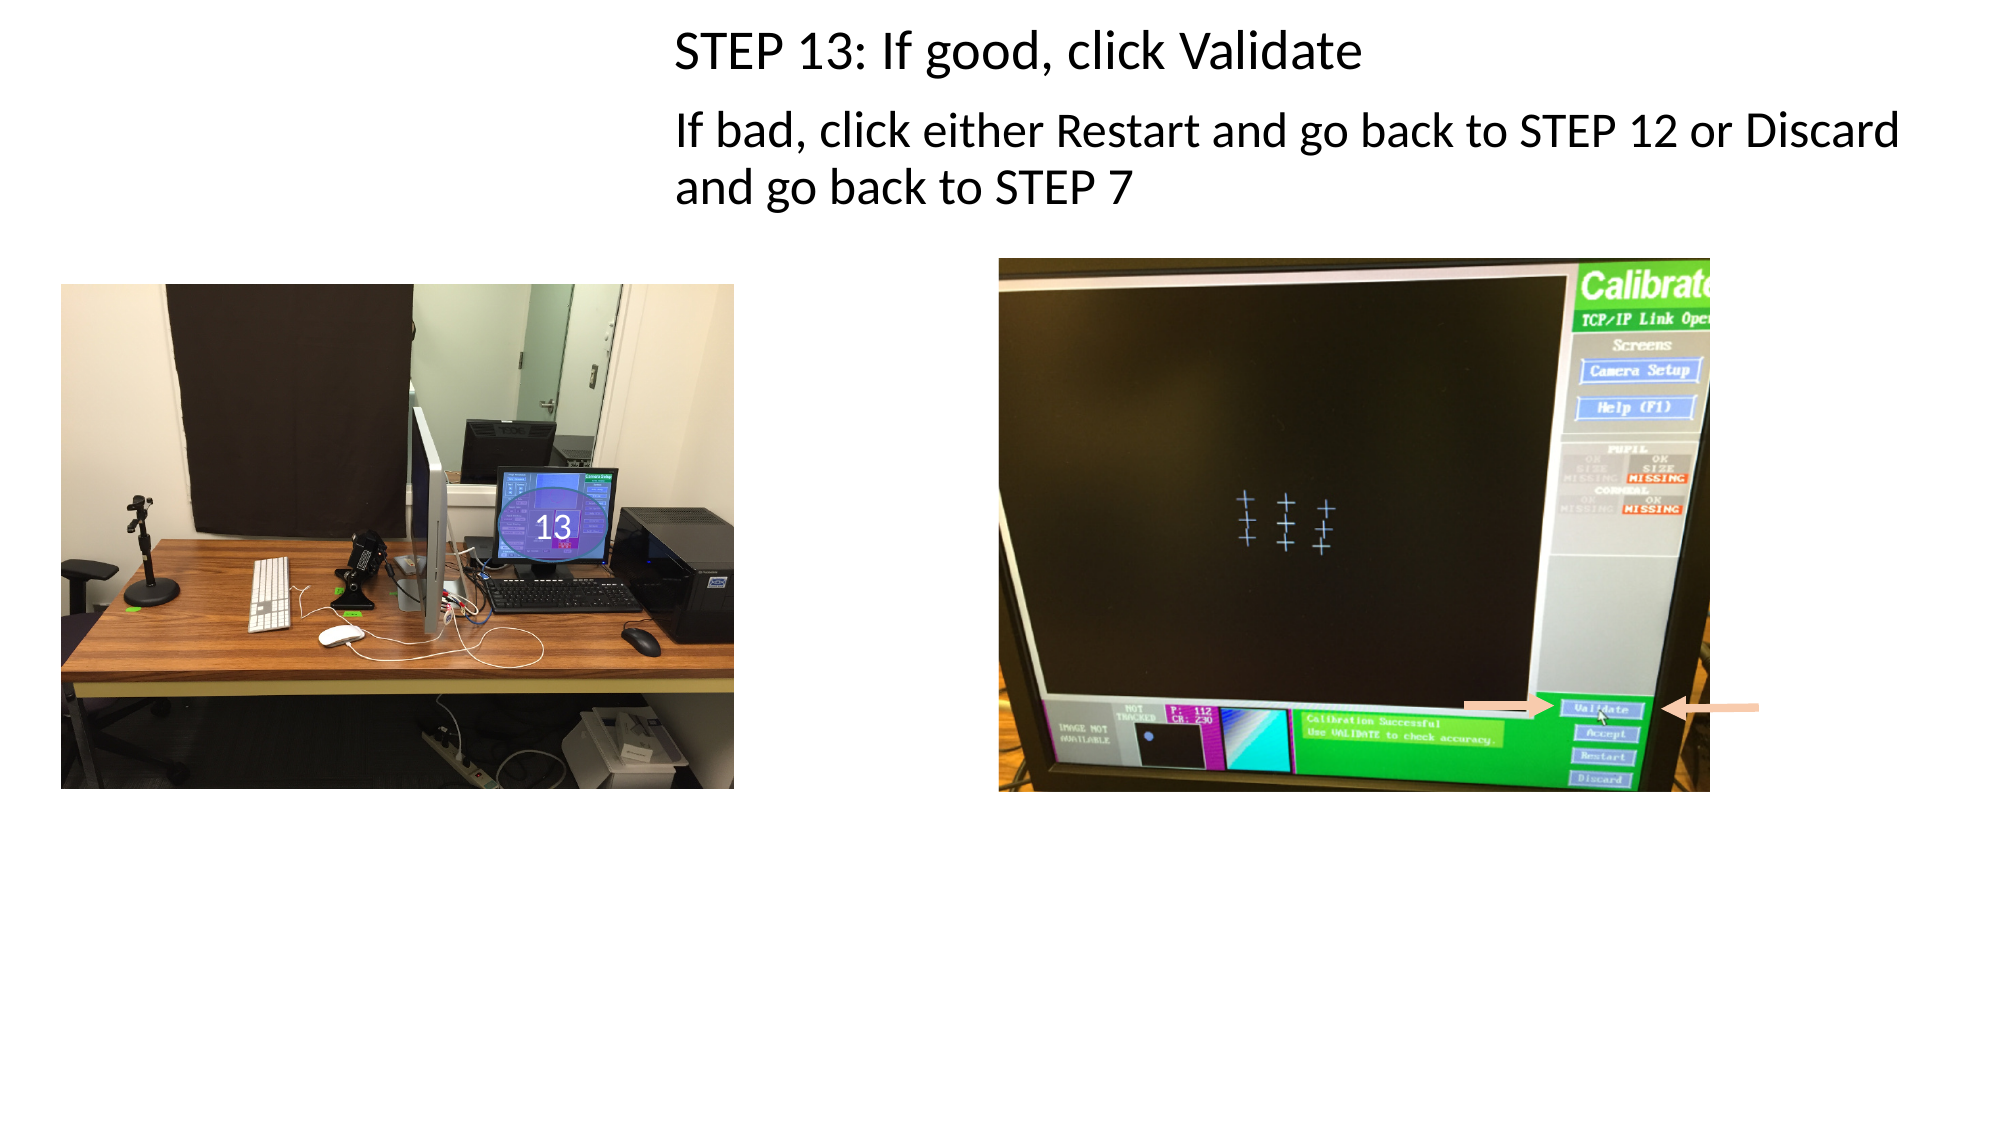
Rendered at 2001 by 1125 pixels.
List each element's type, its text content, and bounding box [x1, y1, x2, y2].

picture [61, 284, 734, 789]
picture [998, 257, 1710, 792]
text_box STEP 13: If good, click Validate If bad, click either Restart and go back to STEP 12 or Discard and go back to STEP 7 [659, 14, 2000, 1119]
